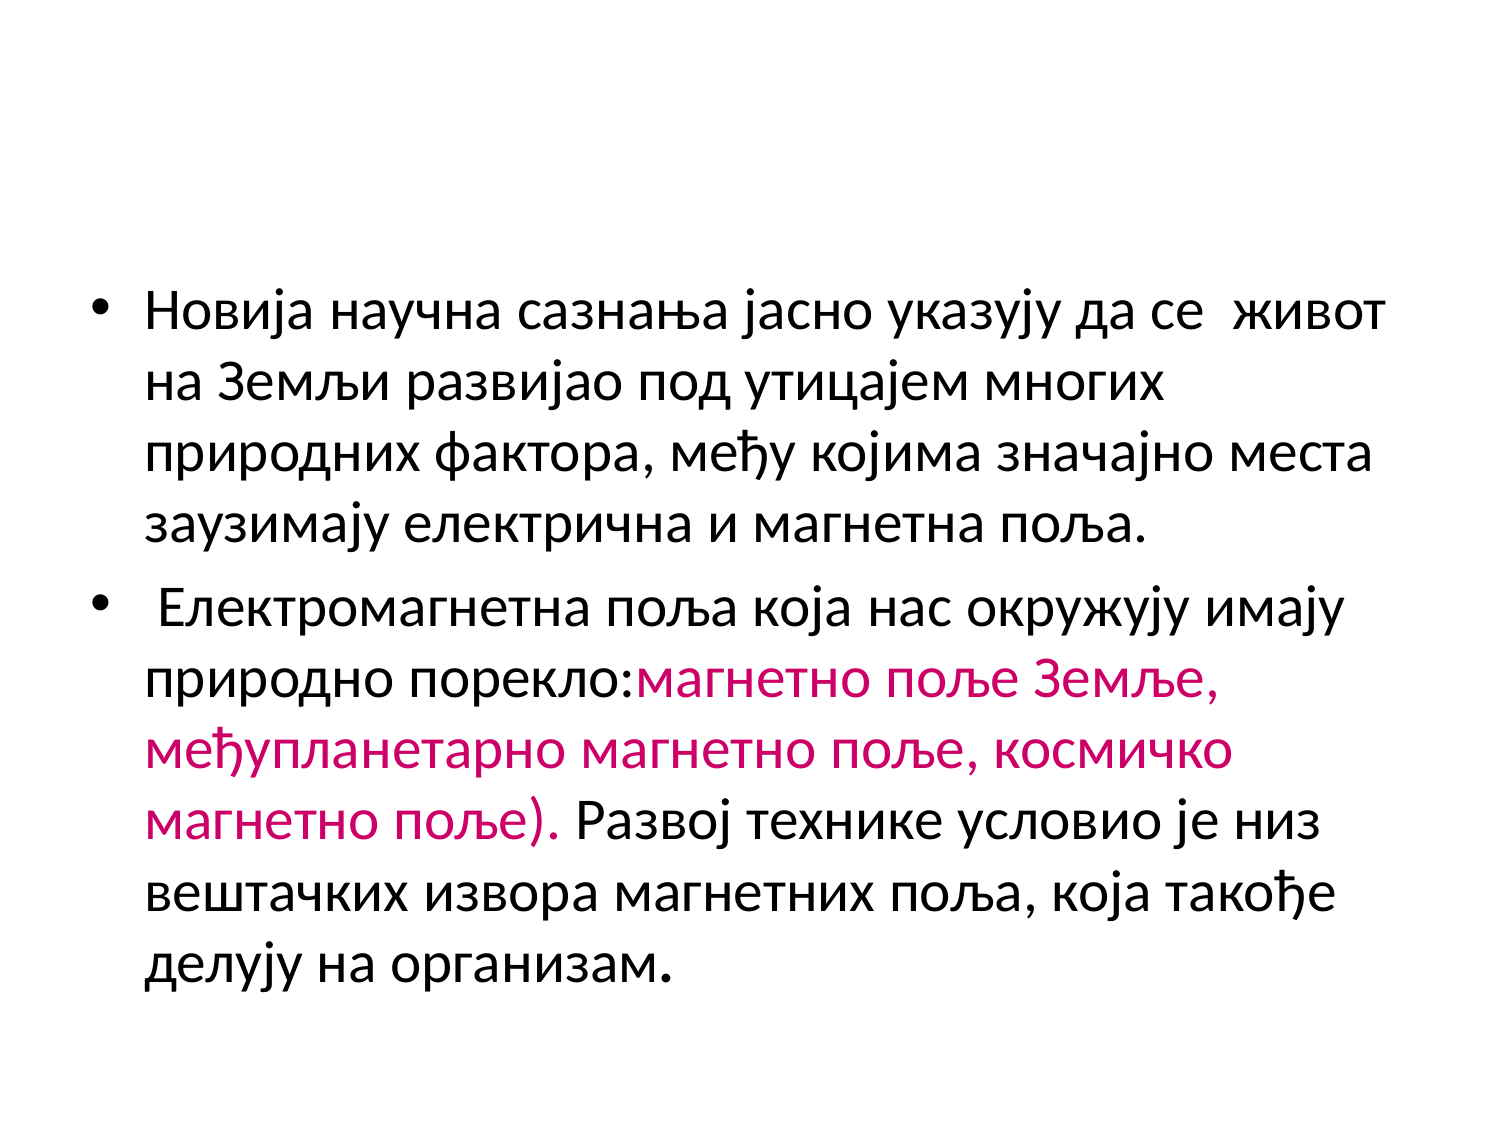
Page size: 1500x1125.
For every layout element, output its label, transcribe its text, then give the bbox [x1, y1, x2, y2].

list Новија научна сазнања јасно указују да се живот на Земљи развијао под утицајем многих природних фактора, међу којима значајно места заузимају електрична и магнетна поља. Електромагнетна поља која нас окружују имају природно порекло:магнетно поље Земље, међупланетарно магнетно поље, космичко магнетно поље). Развој технике условио је низ вештачких извора магнетних поља, која такође делују на организам. [75, 262, 1425, 1005]
